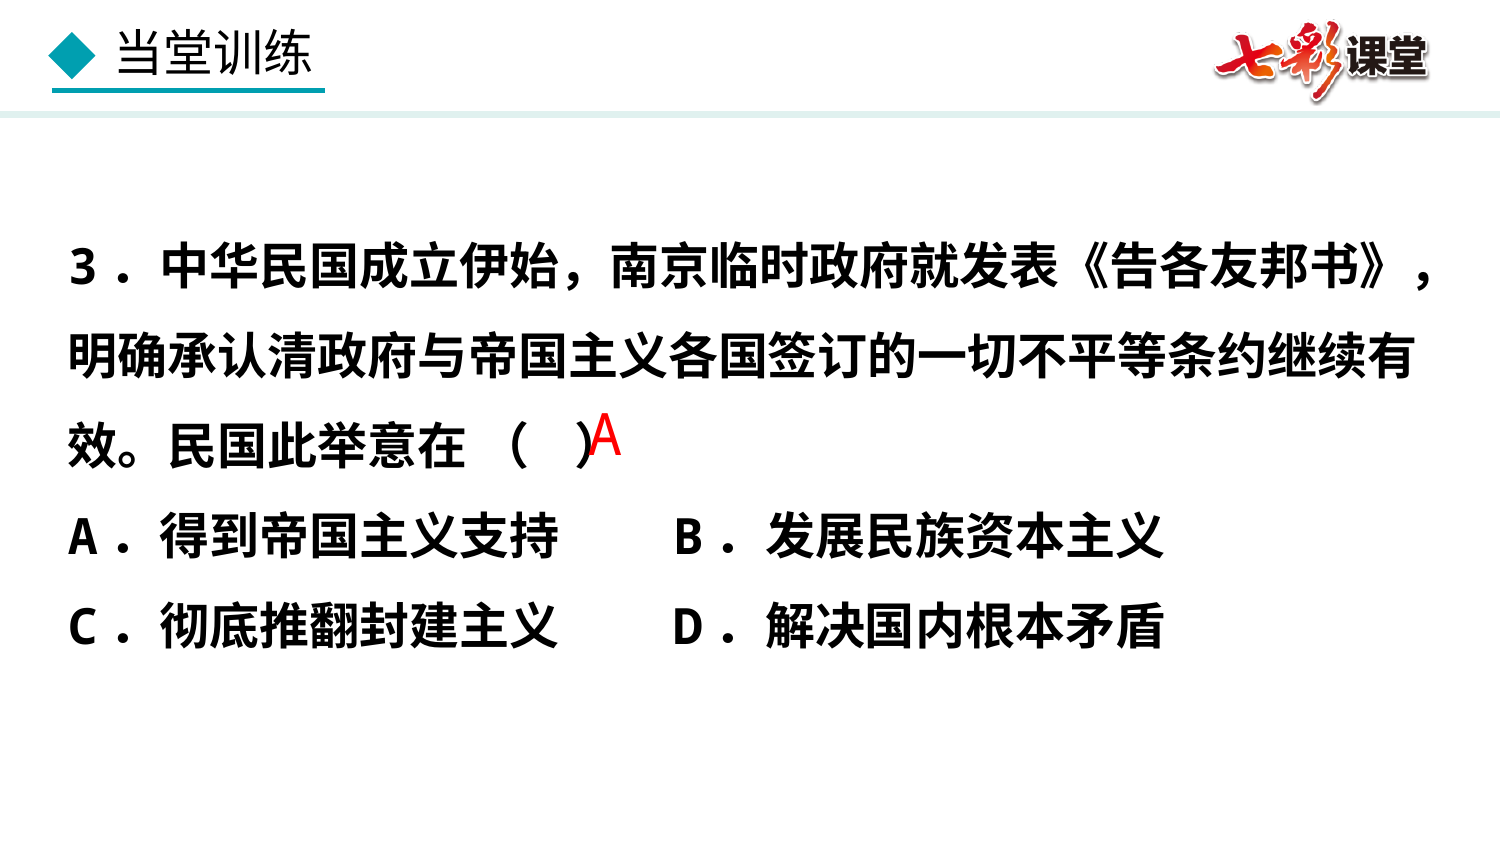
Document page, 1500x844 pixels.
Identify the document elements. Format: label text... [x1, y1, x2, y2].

text_box A [572, 389, 647, 475]
picture [1210, 15, 1434, 106]
title 3．中华民国成立伊始，南京临时政府就发表《告各友邦书》，明确承认清政府与帝国主义各国签订的一切不平等条约继续有效。民国此举意在 （ ） A．得到帝国主义支持 B．发展民族资本主义 C．彻底推翻封建主义 D．解决国内根本矛盾 [53, 197, 1459, 729]
